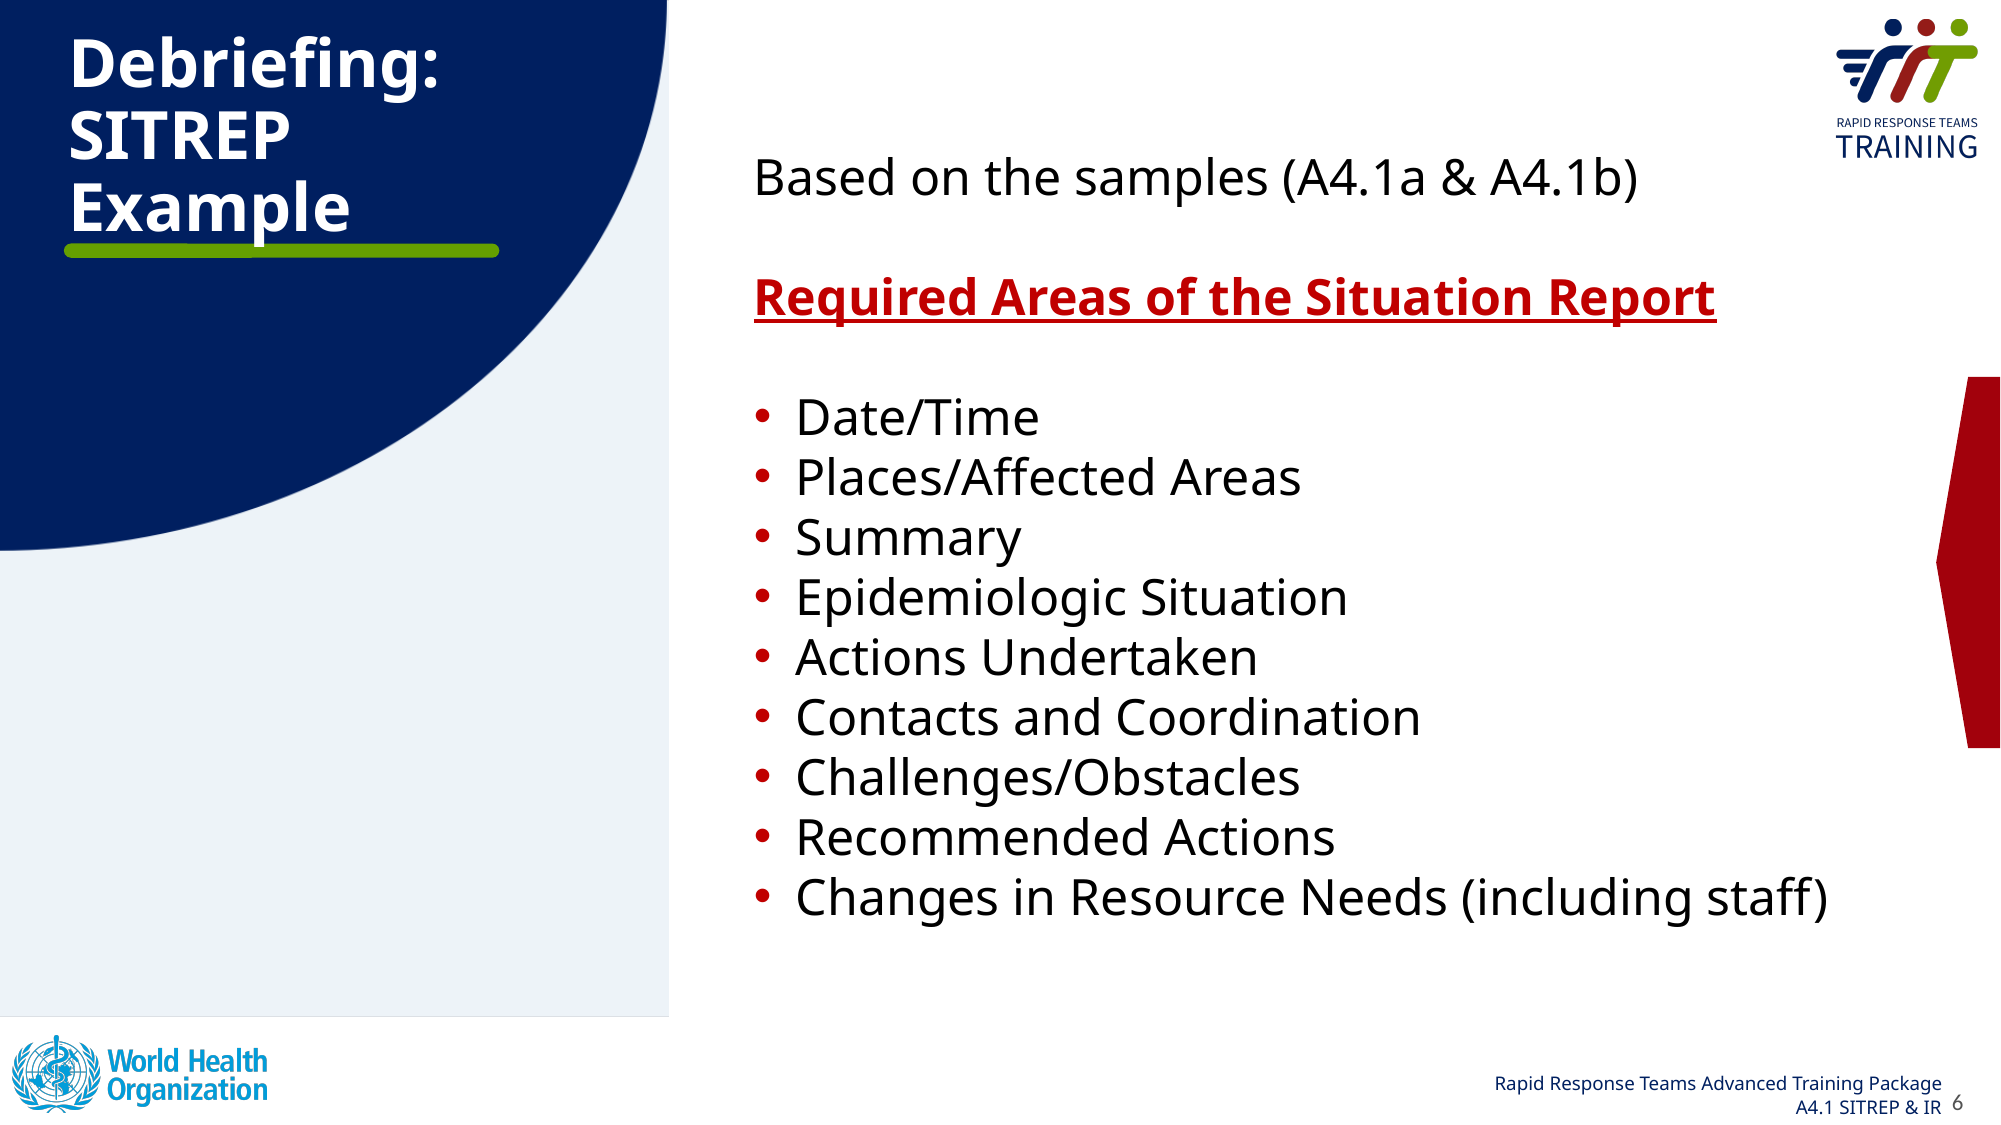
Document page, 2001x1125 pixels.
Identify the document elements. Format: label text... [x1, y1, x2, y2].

picture [12, 1083, 48, 1113]
slide_number 6 [1882, 1037, 1916, 1092]
text_box Based on the samples (A4.1a & A4.1b) Required Areas of the Situation Report Date/Time Places/Affected Areas Summary Epidemiologic Situation Actions Undertaken Contacts and Coordination Challenges/Obstacles Recommended Actions Changes in Resource Needs (including staff) [746, 138, 1940, 933]
picture [58, 1050, 64, 1058]
picture [1835, 19, 1978, 167]
title Debriefing: SITREP Example [60, 0, 597, 298]
picture [0, 0, 669, 1018]
picture [12, 1035, 267, 1113]
